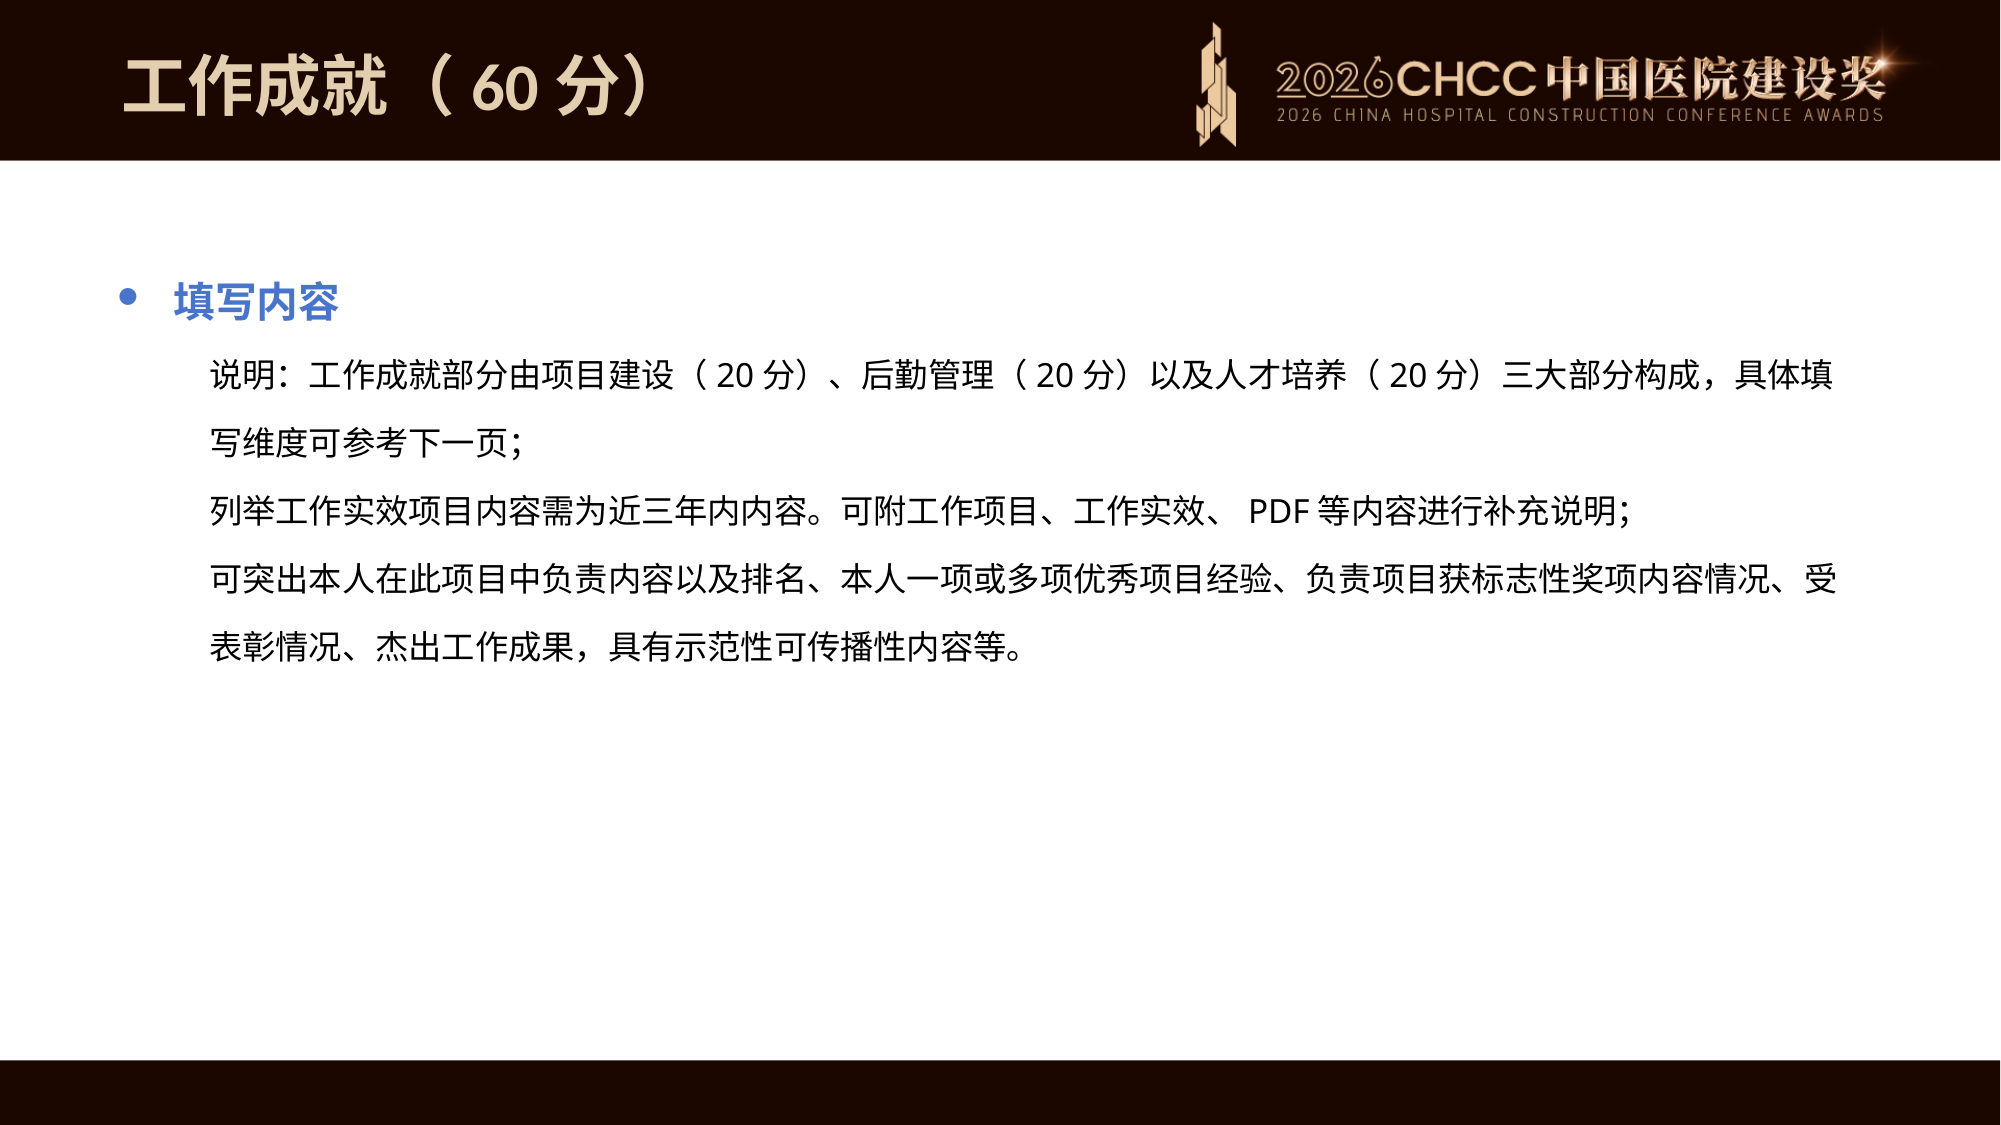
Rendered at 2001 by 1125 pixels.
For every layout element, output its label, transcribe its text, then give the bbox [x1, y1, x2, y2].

text_box 说明：工作成就部分由项目建设（20分）、后勤管理（20分）以及人才培养（20分）三大部分构成，具体填写维度可参考下一页； 列举工作实效项目内容需为近三年内内容。可附工作项目、工作实效、PDF等内容进行补充说明； 可突出本人在此项目中负责内容以及排名、本人一项或多项优秀项目经验、负责项目获标志性奖项内容情况、受表彰情况、杰出工作成果，具有示范性可传播性内容等。 [150, 326, 1850, 917]
text_box 填写内容 [117, 244, 934, 327]
text_box 工作成就（60分） [106, 36, 748, 132]
picture [0, 0, 2001, 1125]
